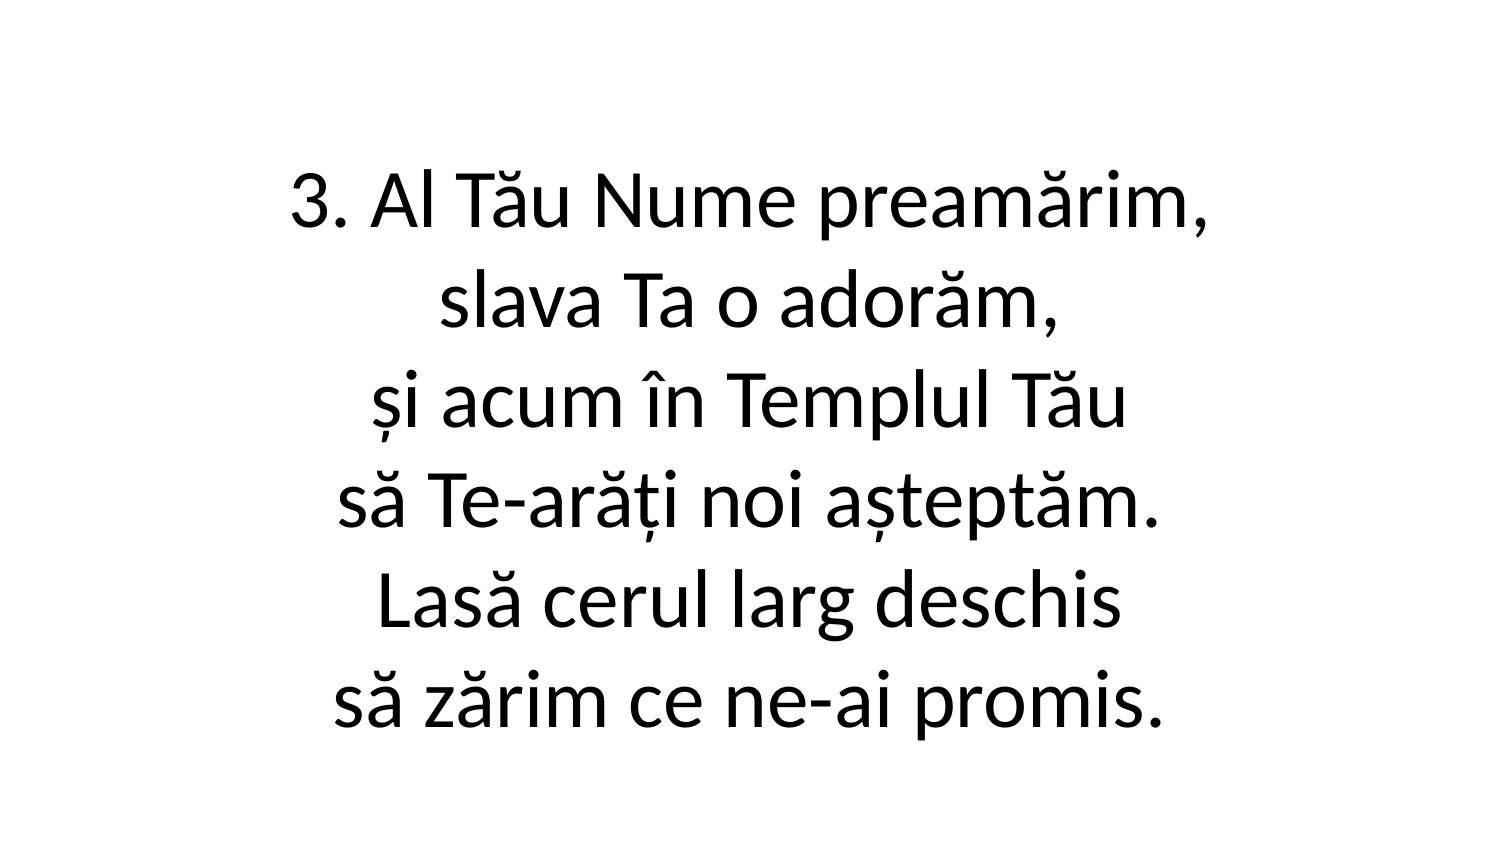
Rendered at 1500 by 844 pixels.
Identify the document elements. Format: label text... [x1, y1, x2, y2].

text_box 3. Al Tău Nume preamărim, slava Ta o adorăm, și acum în Templul Tău să Te-arăți noi așteptăm. Lasă cerul larg deschis să zărim ce ne-ai promis. [273, 92, 1227, 752]
